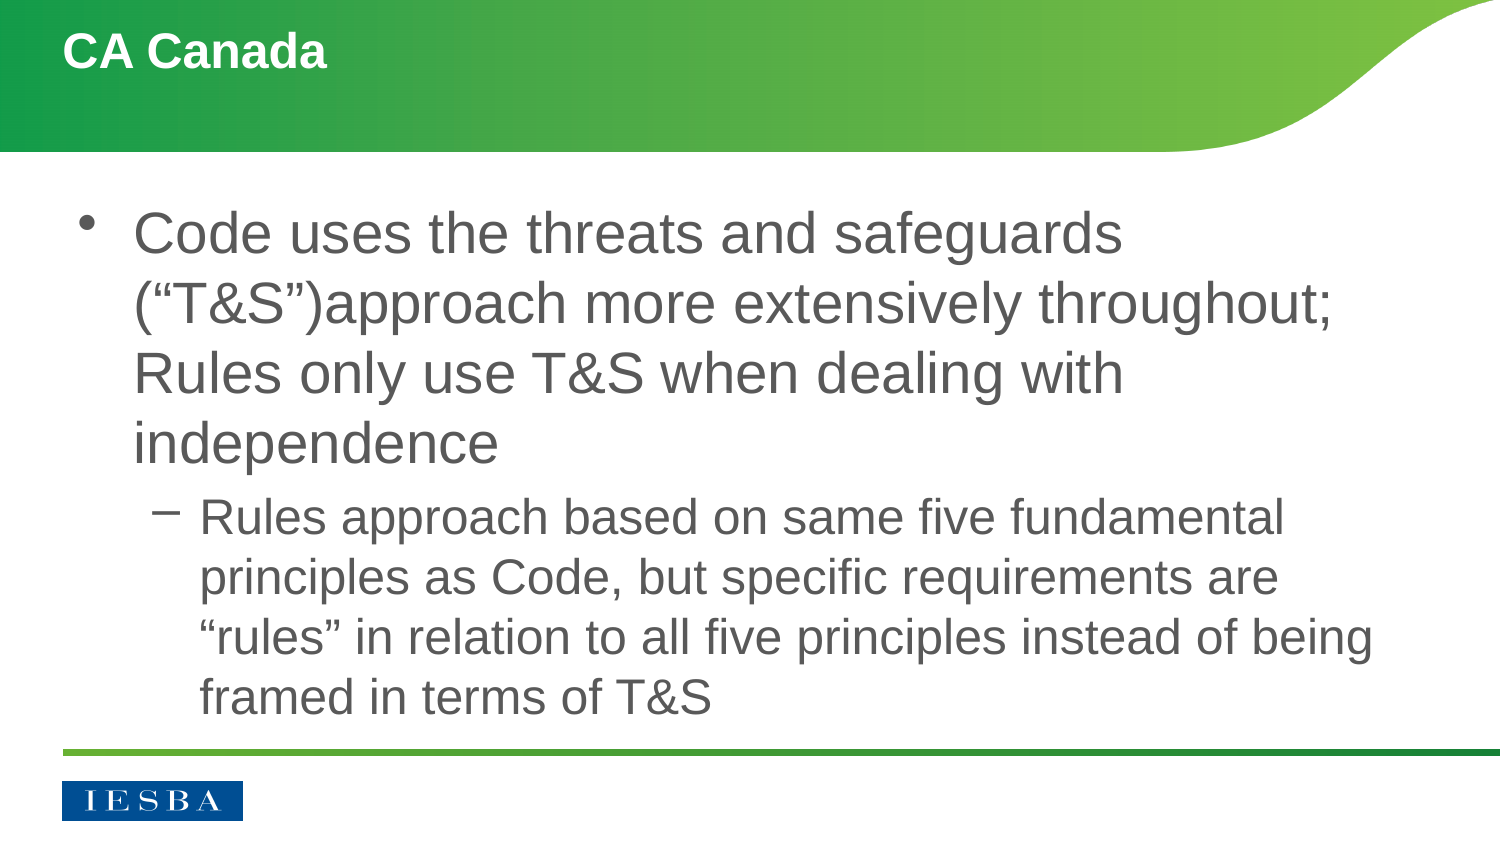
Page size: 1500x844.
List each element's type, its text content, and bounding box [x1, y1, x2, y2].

subtitle CA Canada [62, 18, 500, 147]
picture [62, 781, 243, 821]
picture [0, 0, 1497, 152]
list Code uses the threats and safeguards (“T&S”)approach more extensively throughout; Rules only use T&S when dealing with independence Rules approach based on same five fundamental principles as Code, but specific requirements are “rules” in relation to all five principles instead of being framed in terms of T&S [62, 187, 1450, 694]
